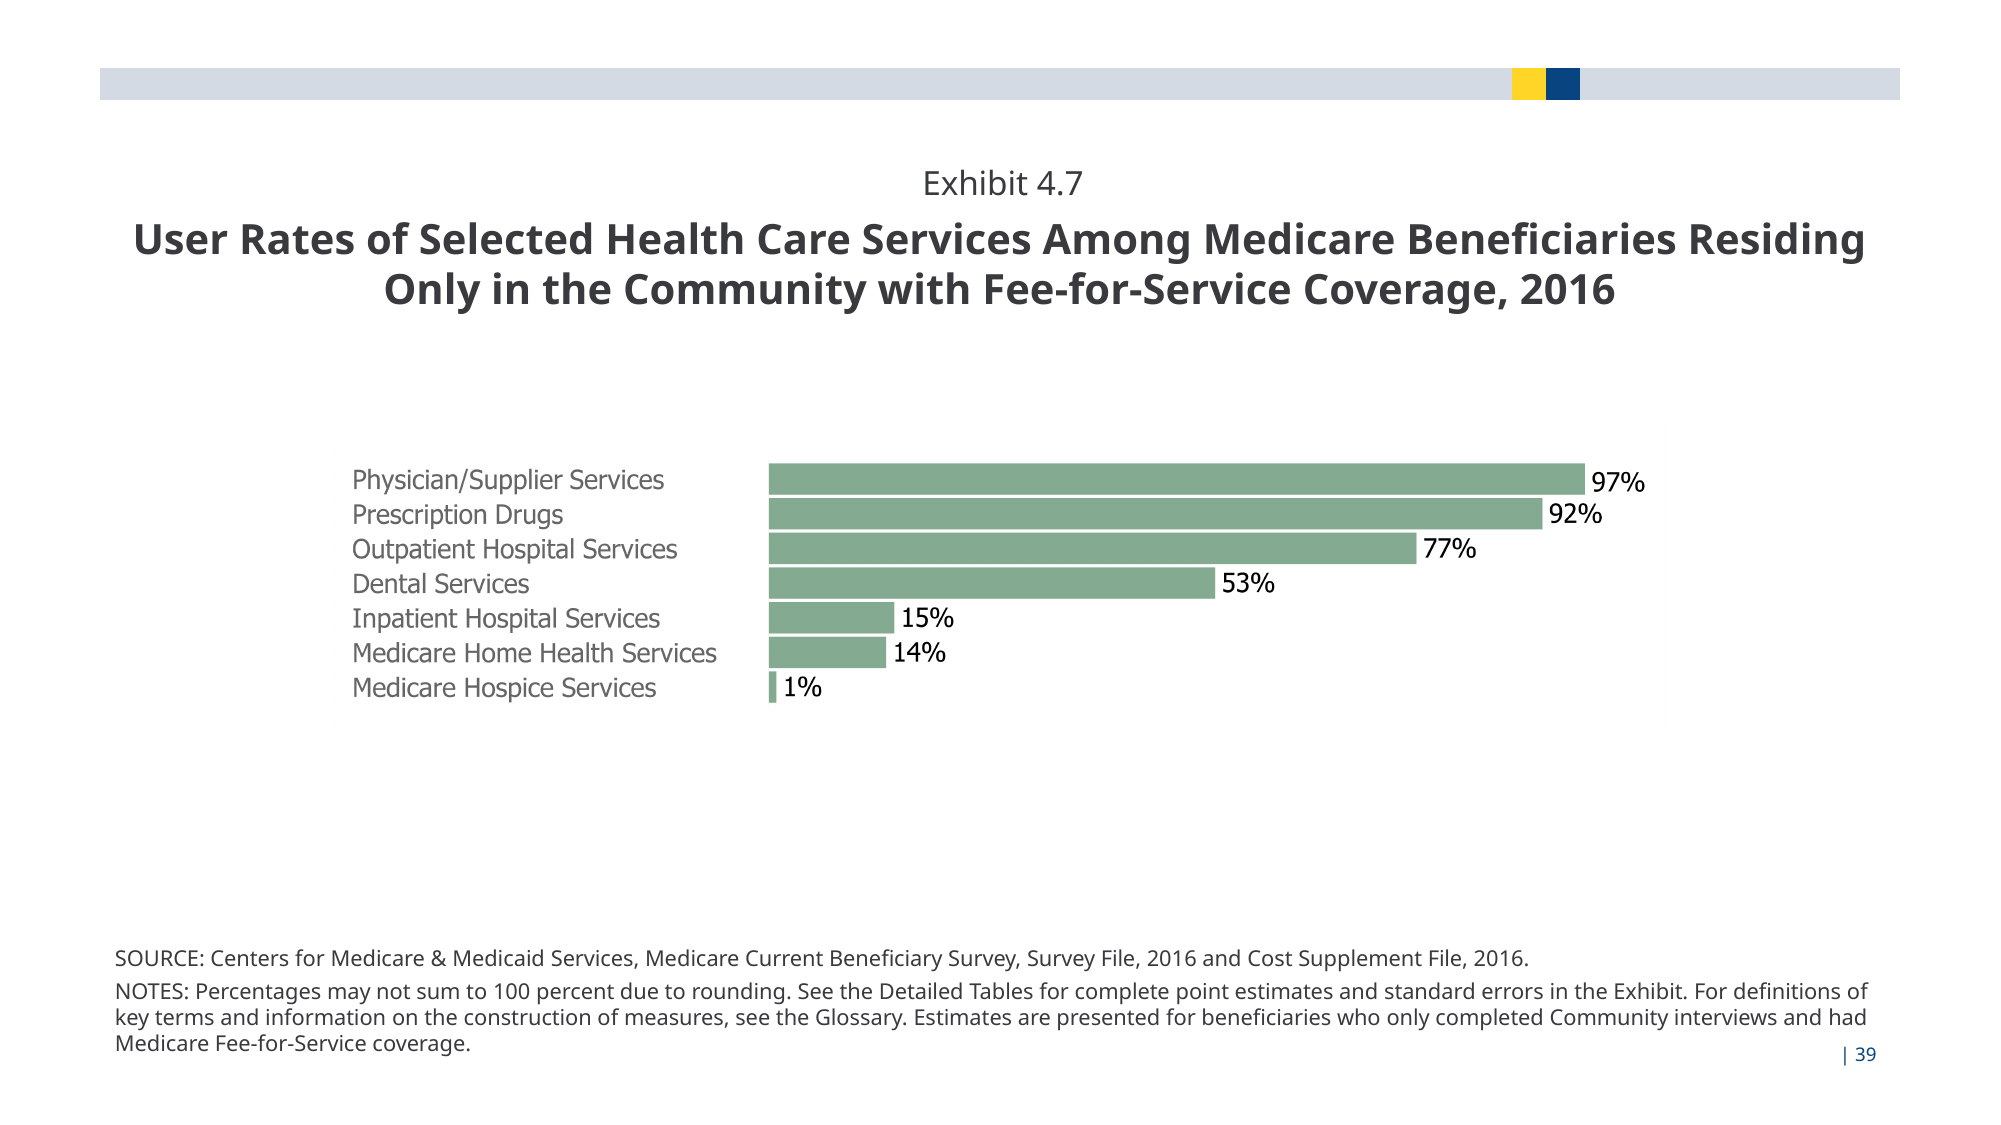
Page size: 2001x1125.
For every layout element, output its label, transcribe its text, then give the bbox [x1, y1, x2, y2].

list User Rates of Selected Health Care Services Among Medicare Beneficiaries Residing Only in the Community with Fee-for-Service Coverage, 2016 [99, 213, 1900, 300]
picture [332, 424, 1668, 728]
title Exhibit 4.7 [99, 154, 1900, 213]
list SOURCE: Centers for Medicare & Medicaid Services, Medicare Current Beneficiary Survey, Survey File, 2016 and Cost Supplement File, 2016. NOTES: Percentages may not sum to 100 percent due to rounding. See the Detailed Tables for complete point estimates and standard errors in the Exhibit. For definitions of key terms and information on the construction of measures, see the Glossary. Estimates are presented for beneficiaries who only completed Community interviews and had Medicare Fee-for-Service coverage. [99, 937, 1900, 997]
